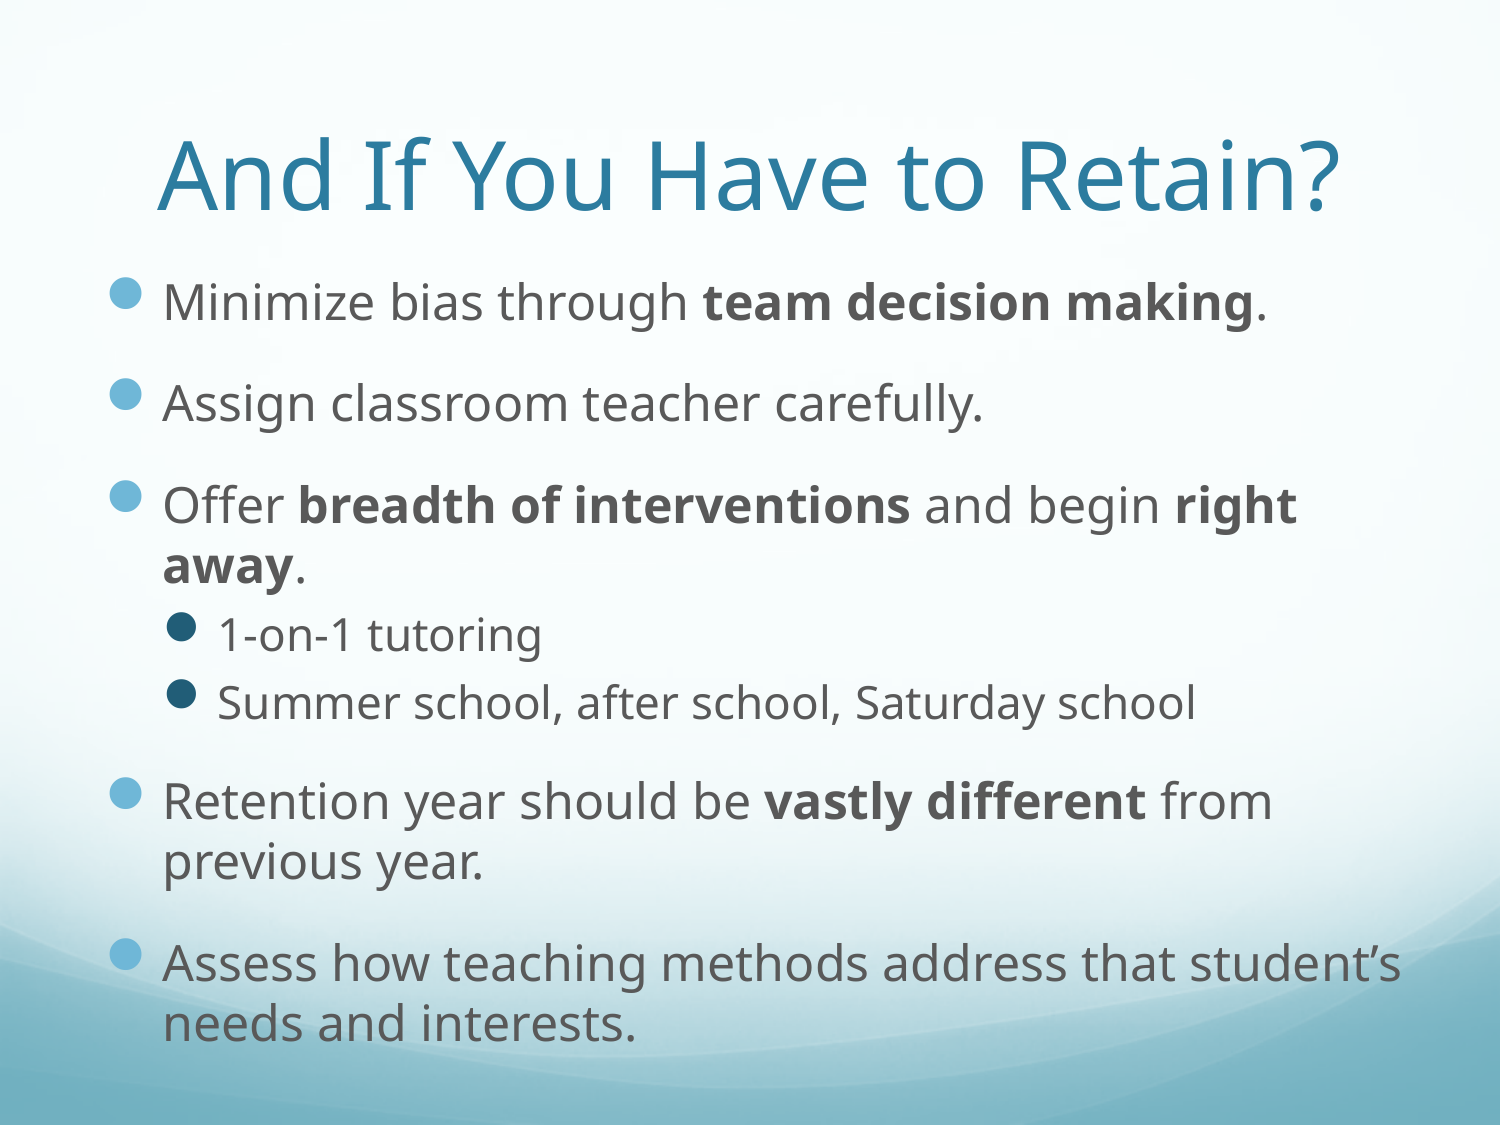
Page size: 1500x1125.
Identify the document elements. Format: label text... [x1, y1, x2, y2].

list Minimize bias through team decision making. Assign classroom teacher carefully. Offer breadth of interventions and begin right away. 1-on-1 tutoring Summer school, after school, Saturday school Retention year should be vastly different from previous year. Assess how teaching methods address that student’s needs and interests. [90, 262, 1465, 1099]
title And If You Have to Retain? [90, 17, 1410, 237]
